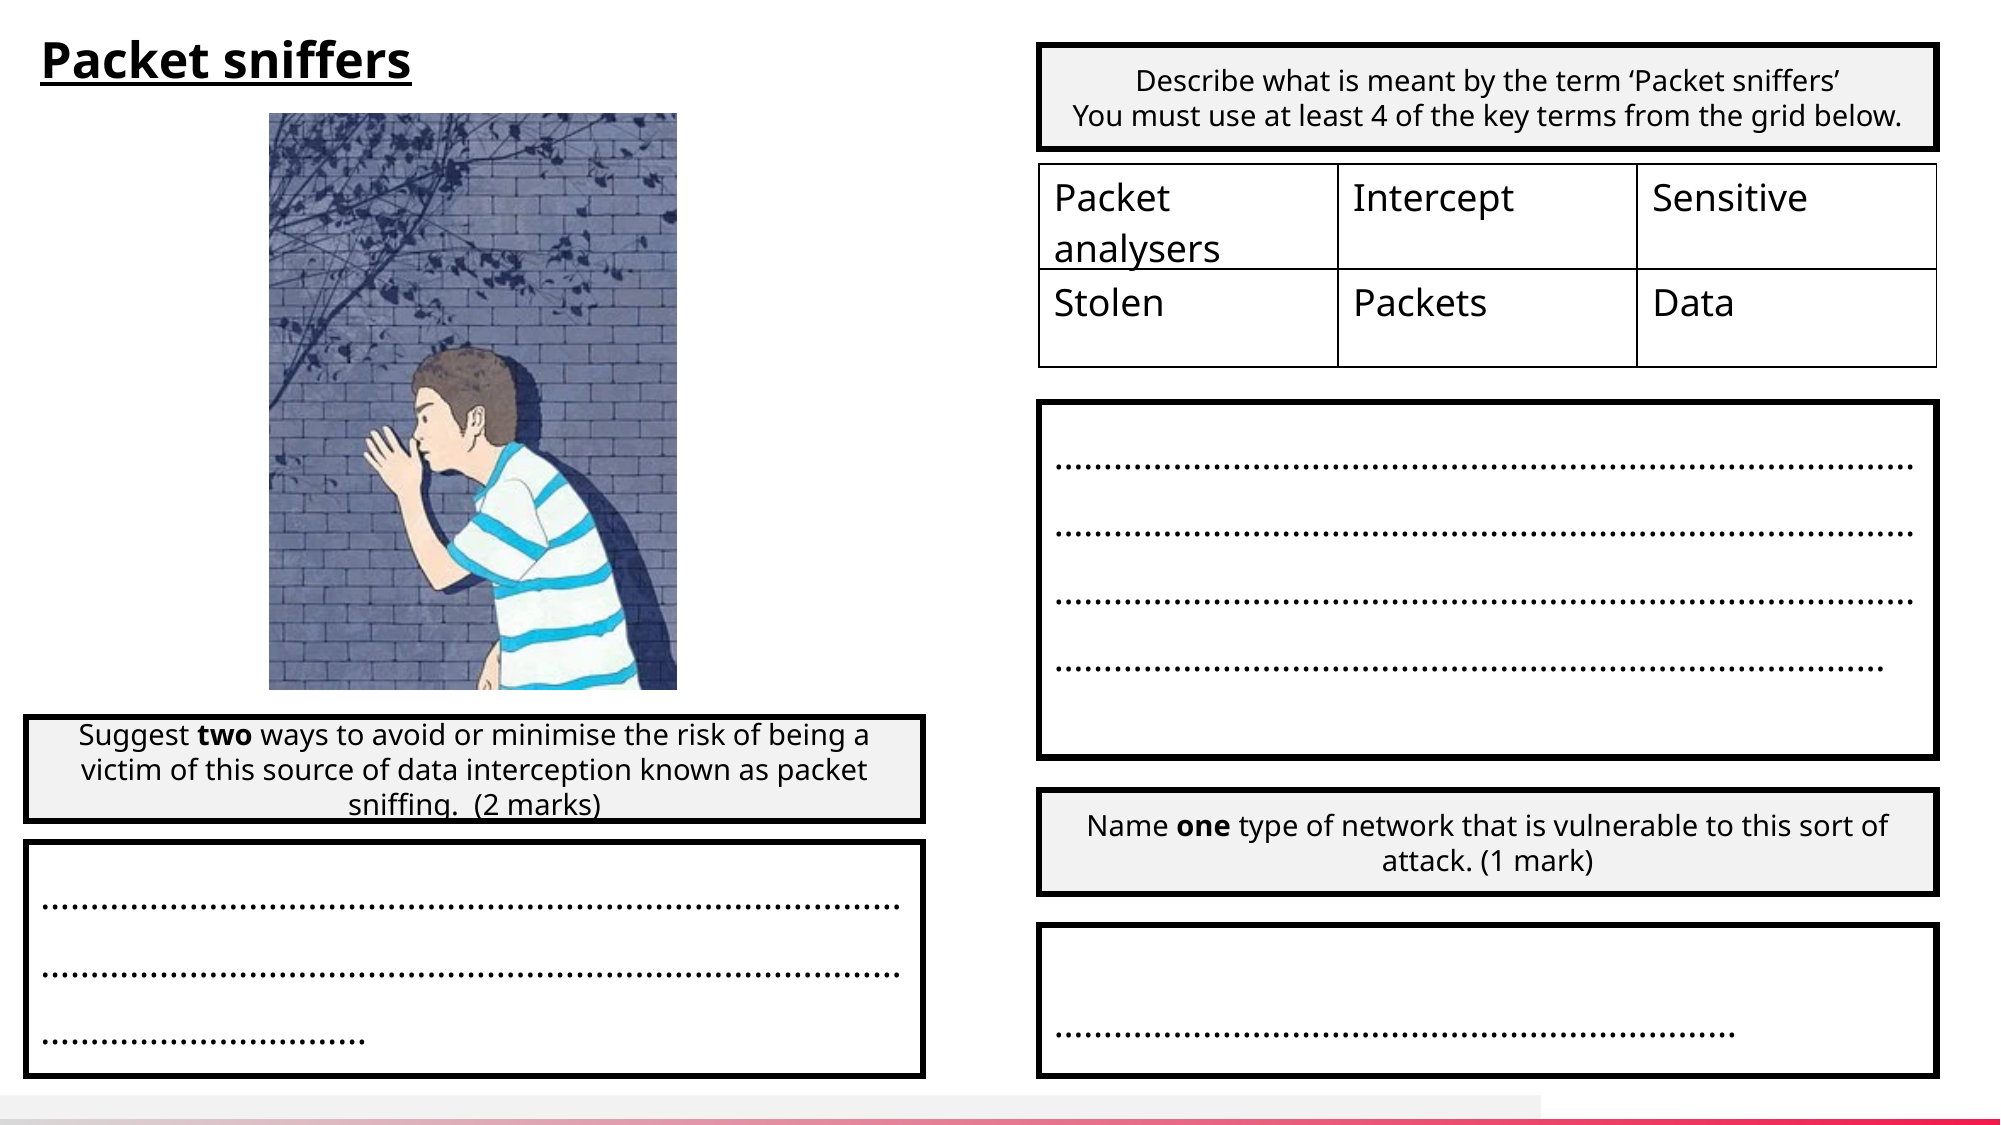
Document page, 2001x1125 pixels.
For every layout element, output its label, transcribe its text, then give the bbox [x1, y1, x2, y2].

table_header Packet analysers [1040, 165, 1337, 268]
table_header Intercept [1339, 165, 1636, 268]
text_box Describe what is meant by the term ‘Packet sniffers’ You must use at least 4 of the key terms from the grid below. [1038, 44, 1938, 150]
text_box Packet sniffers [25, 21, 1095, 96]
text_box …………………………………………………………… [1038, 924, 1938, 1077]
table_cell Stolen [1040, 270, 1337, 366]
table_cell Packets [1339, 270, 1636, 366]
text_box ……………………………………………………………………………………………………………………………………………………………………………………… [25, 841, 924, 1077]
text_box Name one type of network that is vulnerable to this sort of attack. (1 mark) [1038, 789, 1938, 895]
text_box Suggest two ways to avoid or minimise the risk of being a victim of this source of data interception known as packet sniffing. (2 marks) [25, 716, 924, 822]
text_box ………………………………………………………………………………………………………………………………………………………………………………………………………………………………………………………………………………………………………………… [1038, 401, 1938, 758]
table_header Sensitive [1638, 165, 1936, 268]
table_cell Data [1638, 270, 1936, 366]
picture [269, 113, 677, 690]
